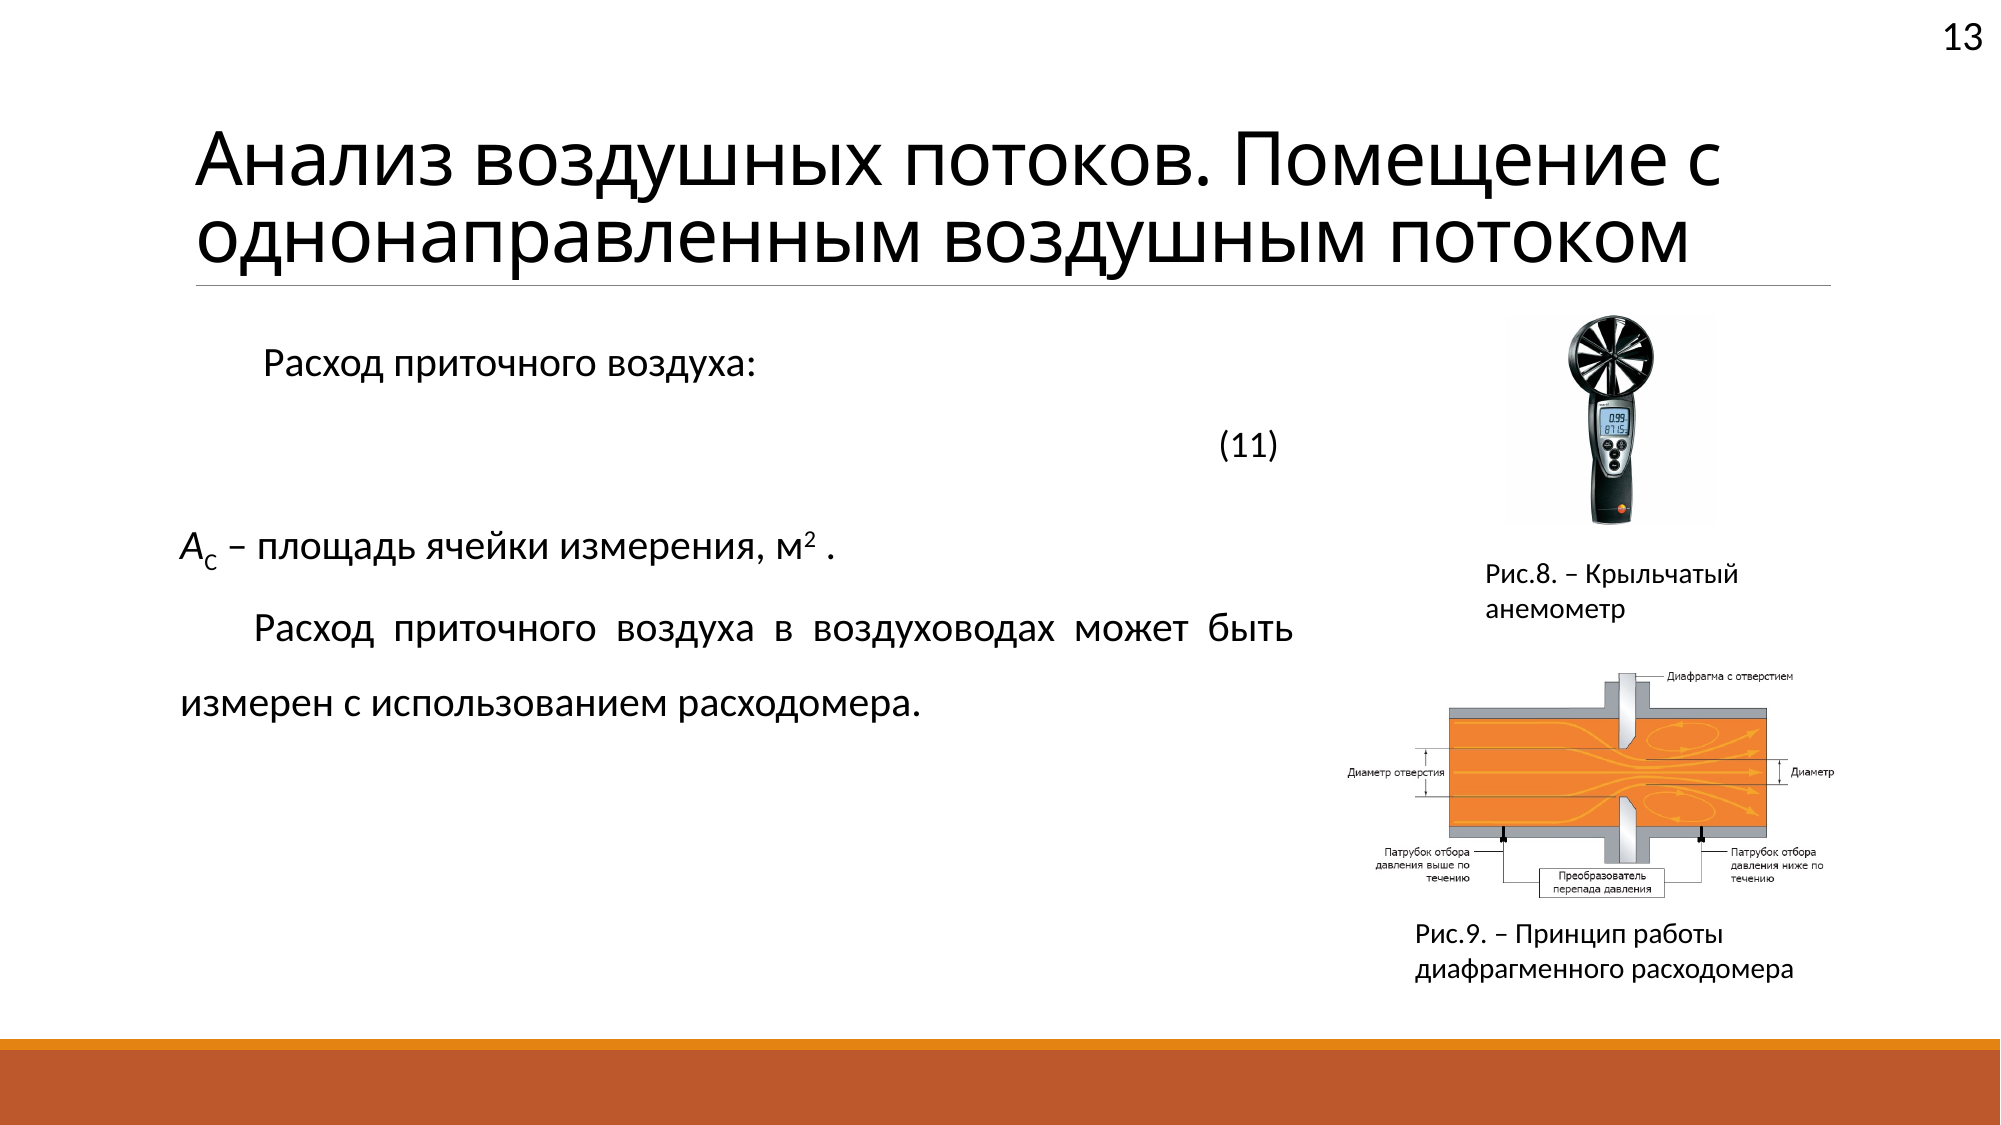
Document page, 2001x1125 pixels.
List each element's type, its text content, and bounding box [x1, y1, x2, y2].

text_box 13 [1923, 1, 2000, 67]
picture [1506, 315, 1717, 526]
text_box Рис.9. – Принцип работы диафрагменного расходомера [1400, 914, 1823, 992]
picture [1345, 666, 1878, 906]
list Расход приточного воздуха: AC – площадь ячейки измерения, м2 . Расход приточного воздуха в воздуховодах может быть измерен с использованием расходомера. [180, 302, 1294, 963]
title Анализ воздушных потоков. Помещение с однонаправленным воздушным потоком [180, 47, 1830, 285]
text_box Рис.8. – Крыльчатый анемометр [1470, 546, 1893, 632]
